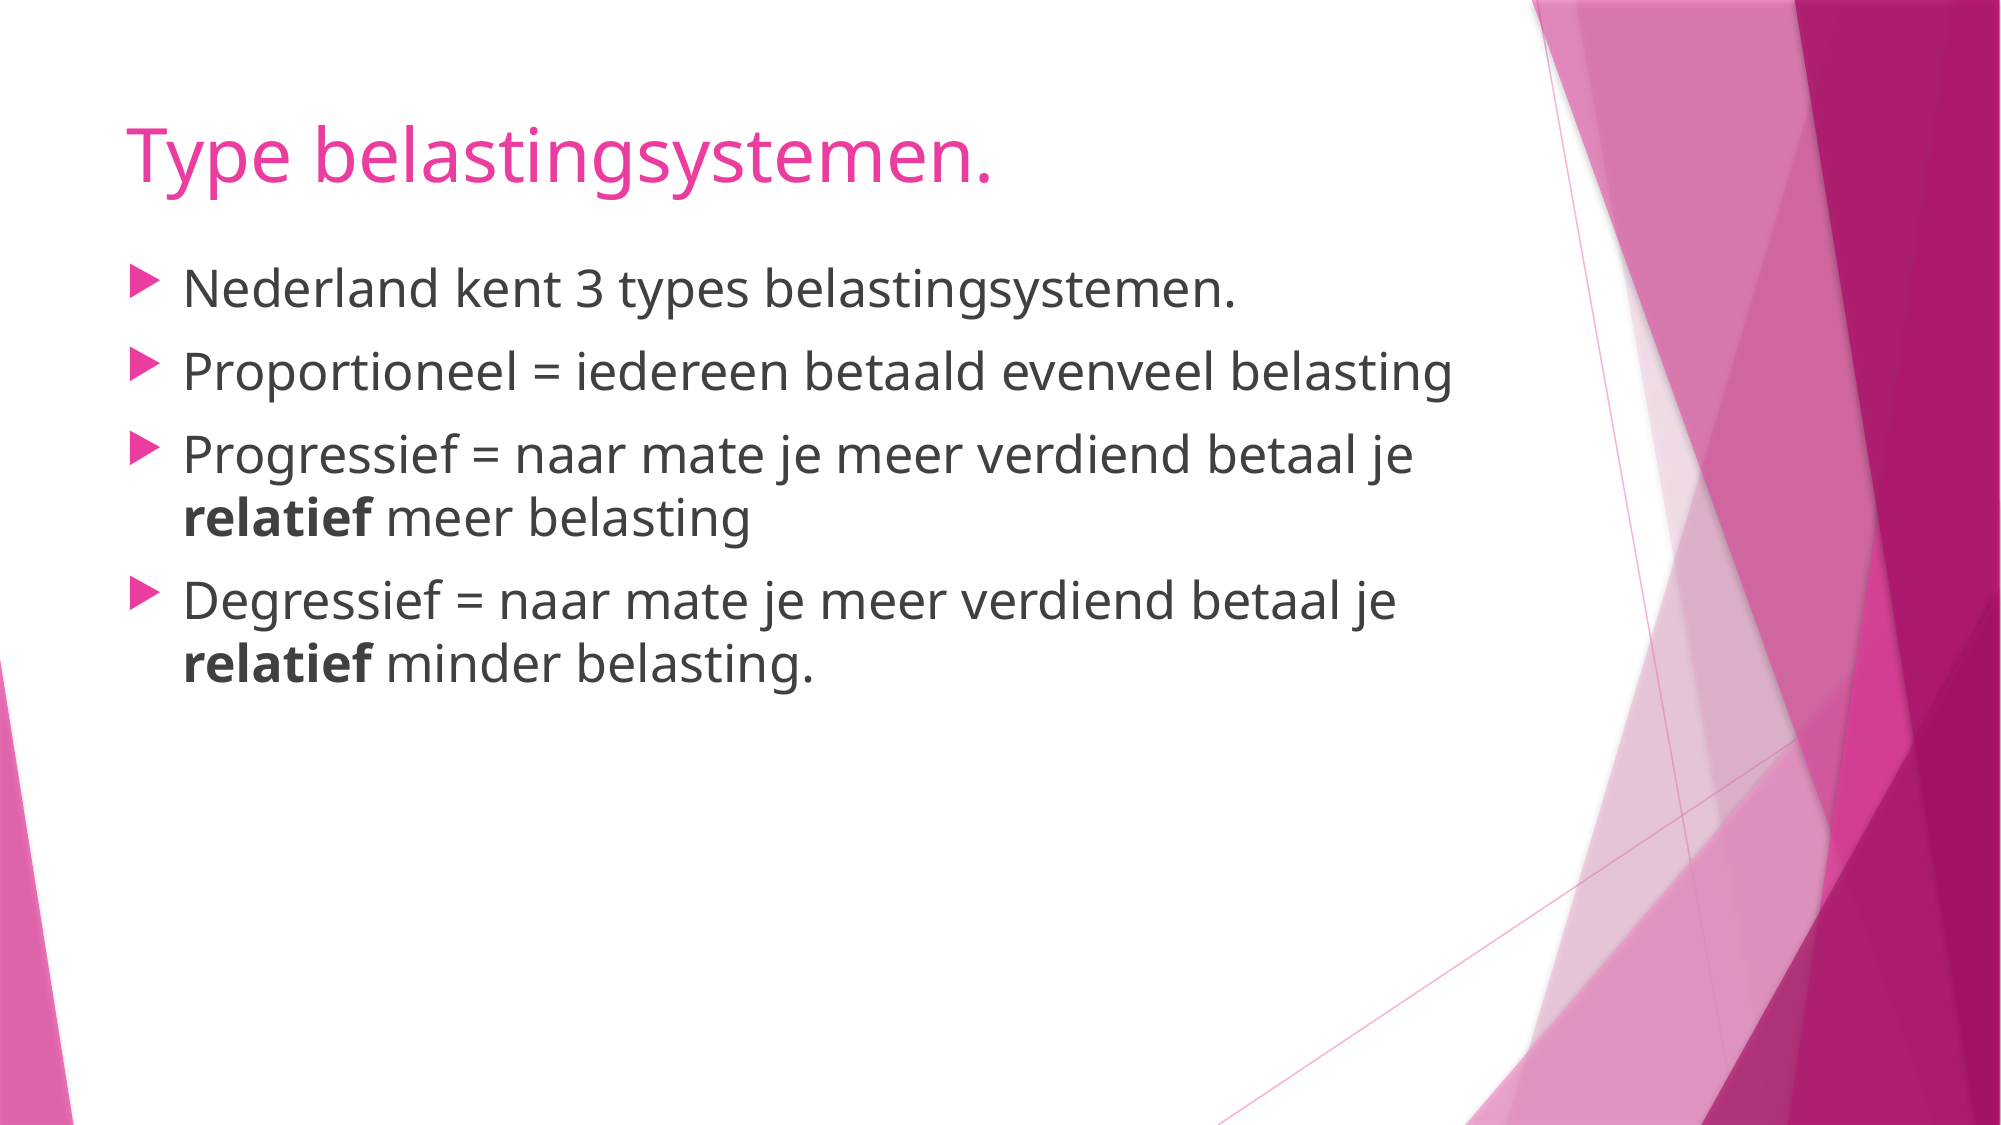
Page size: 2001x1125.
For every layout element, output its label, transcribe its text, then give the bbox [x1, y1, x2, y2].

list Nederland kent 3 types belastingsystemen. Proportioneel = iedereen betaald evenveel belasting Progressief = naar mate je meer verdiend betaal je relatief meer belasting Degressief = naar mate je meer verdiend betaal je relatief minder belasting. [111, 247, 1522, 992]
title Type belastingsystemen. [111, 99, 1522, 247]
